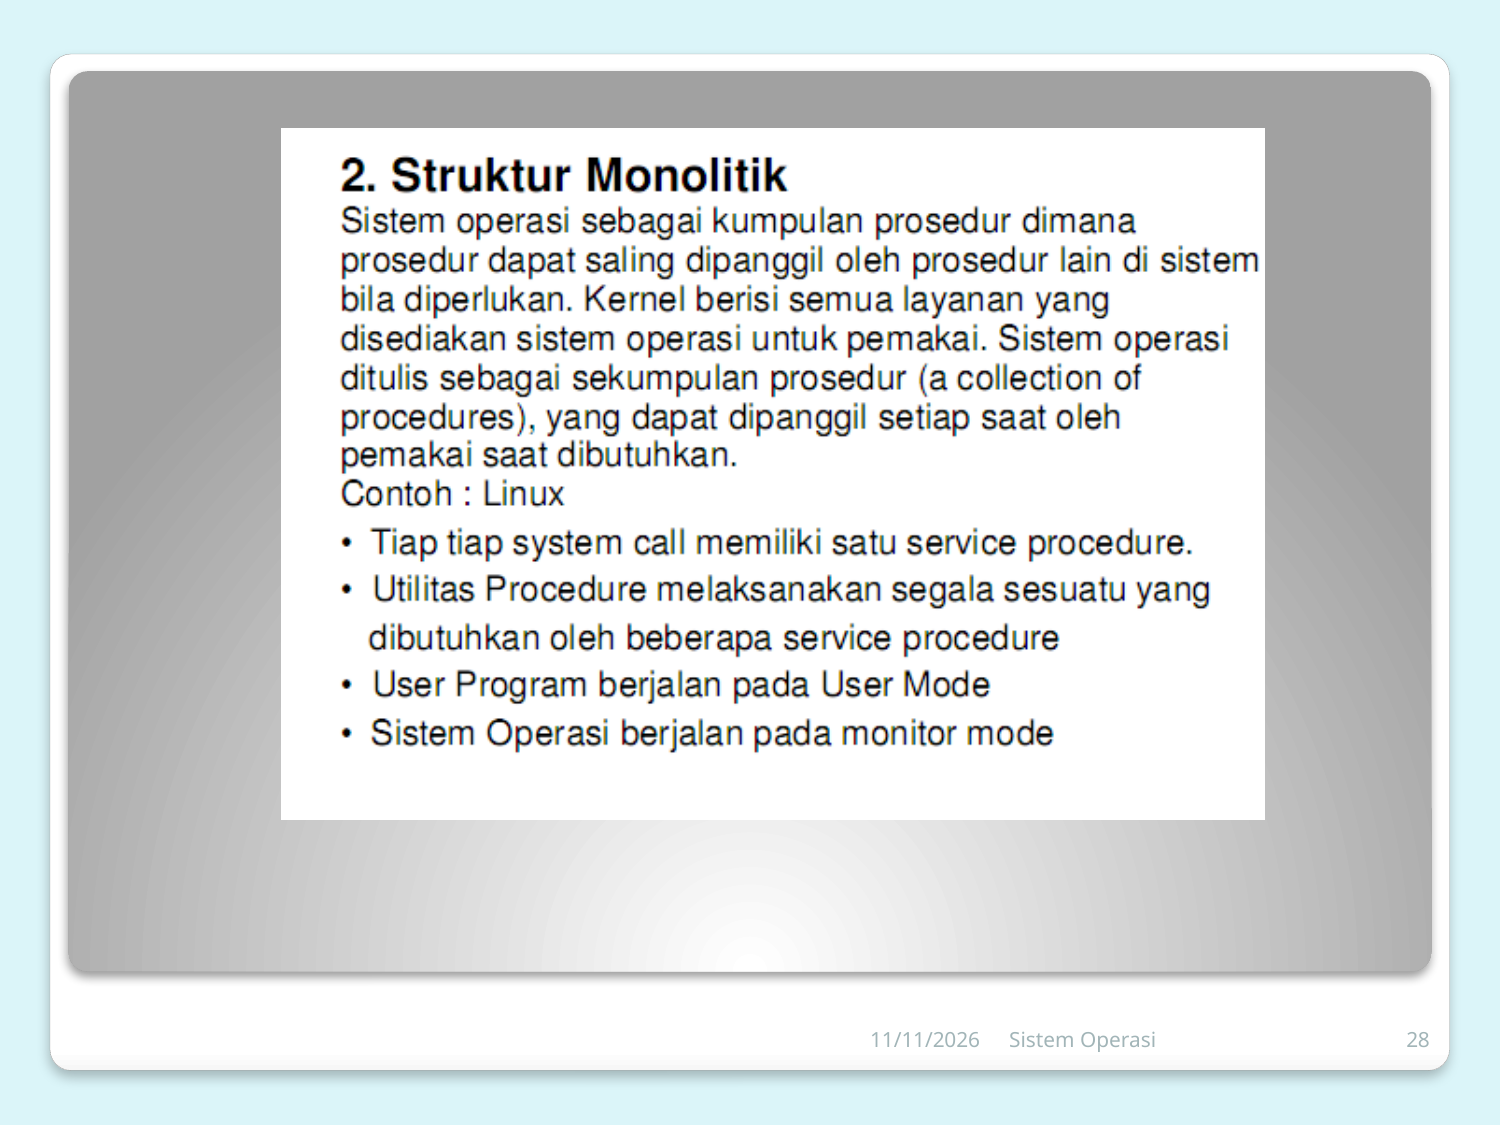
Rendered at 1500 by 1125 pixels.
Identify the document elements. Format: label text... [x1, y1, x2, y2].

footer Sistem Operasi [994, 1002, 1370, 1063]
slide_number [619, 1002, 994, 1063]
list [280, 128, 1266, 820]
slide_number 28 [1370, 1002, 1445, 1063]
